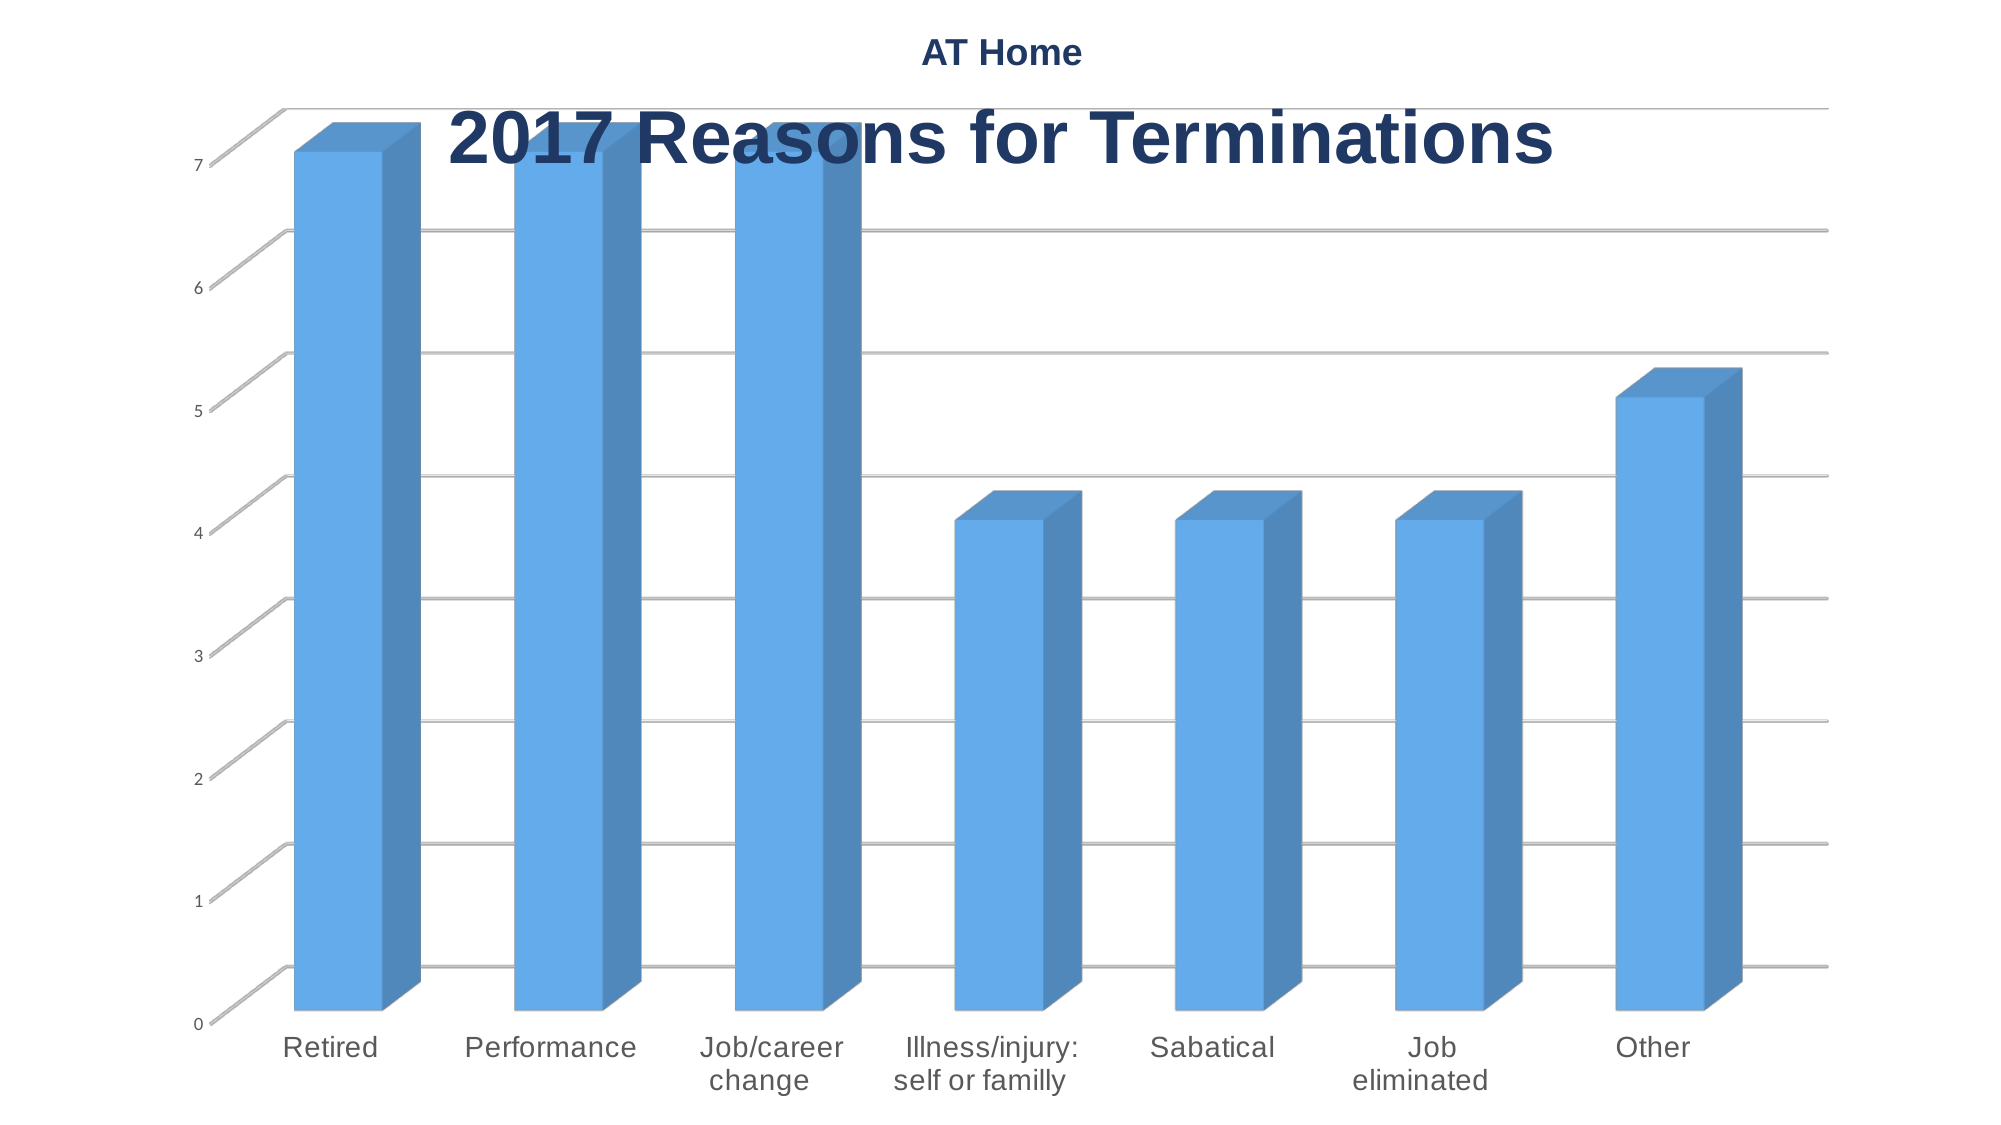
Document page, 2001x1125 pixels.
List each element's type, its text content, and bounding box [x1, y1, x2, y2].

chart [24, 51, 1944, 1113]
text_box AT Home [906, 20, 1098, 51]
